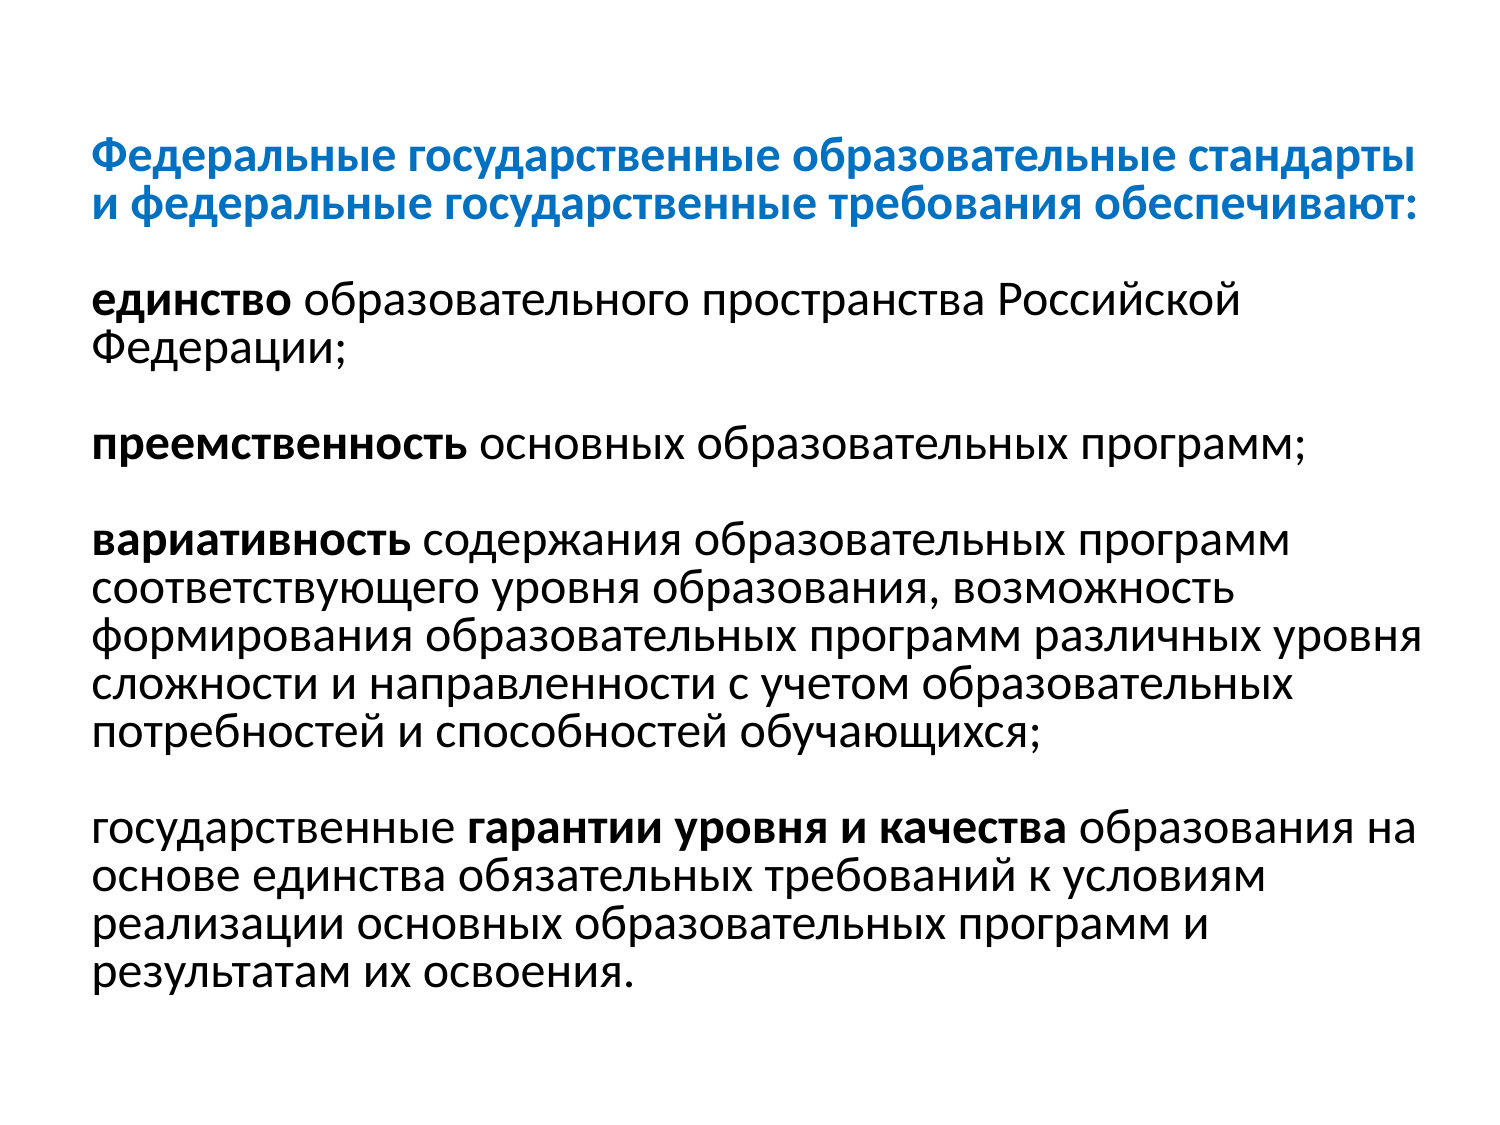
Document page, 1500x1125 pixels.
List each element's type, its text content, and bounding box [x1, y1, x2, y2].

text_box Федеральные государственные образовательные стандарты и федеральные государственные требования обеспечивают: единство образовательного пространства Российской Федерации; преемственность основных образовательных программ; вариативность содержания образовательных программ соответствующего уровня образования, возможность формирования образовательных программ различных уровня сложности и направленности с учетом образовательных потребностей и способностей обучающихся; государственные гарантии уровня и качества образования на основе единства обязательных требований к условиям реализации основных образовательных программ и результатам их освоения. [76, 126, 1443, 1004]
